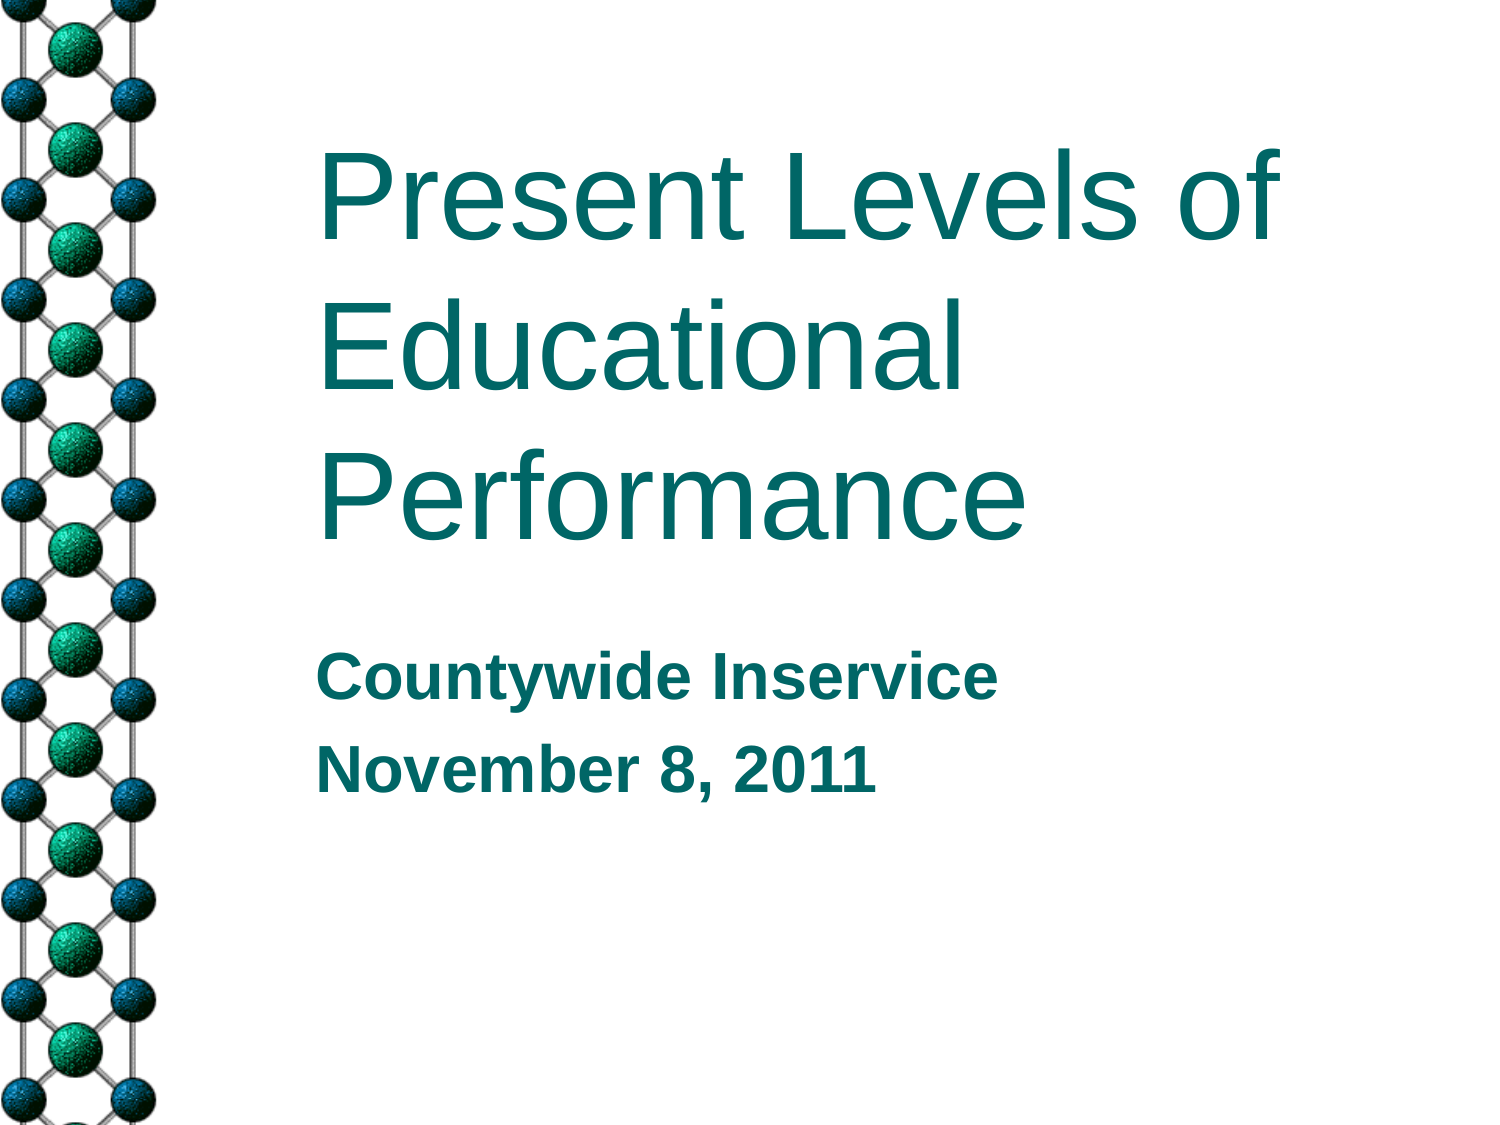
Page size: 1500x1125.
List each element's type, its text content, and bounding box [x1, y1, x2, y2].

subtitle Countywide Inservice November 8, 2011 [299, 624, 1388, 913]
title Present Levels of Educational Performance [299, 87, 1388, 591]
picture [0, 0, 1500, 1125]
